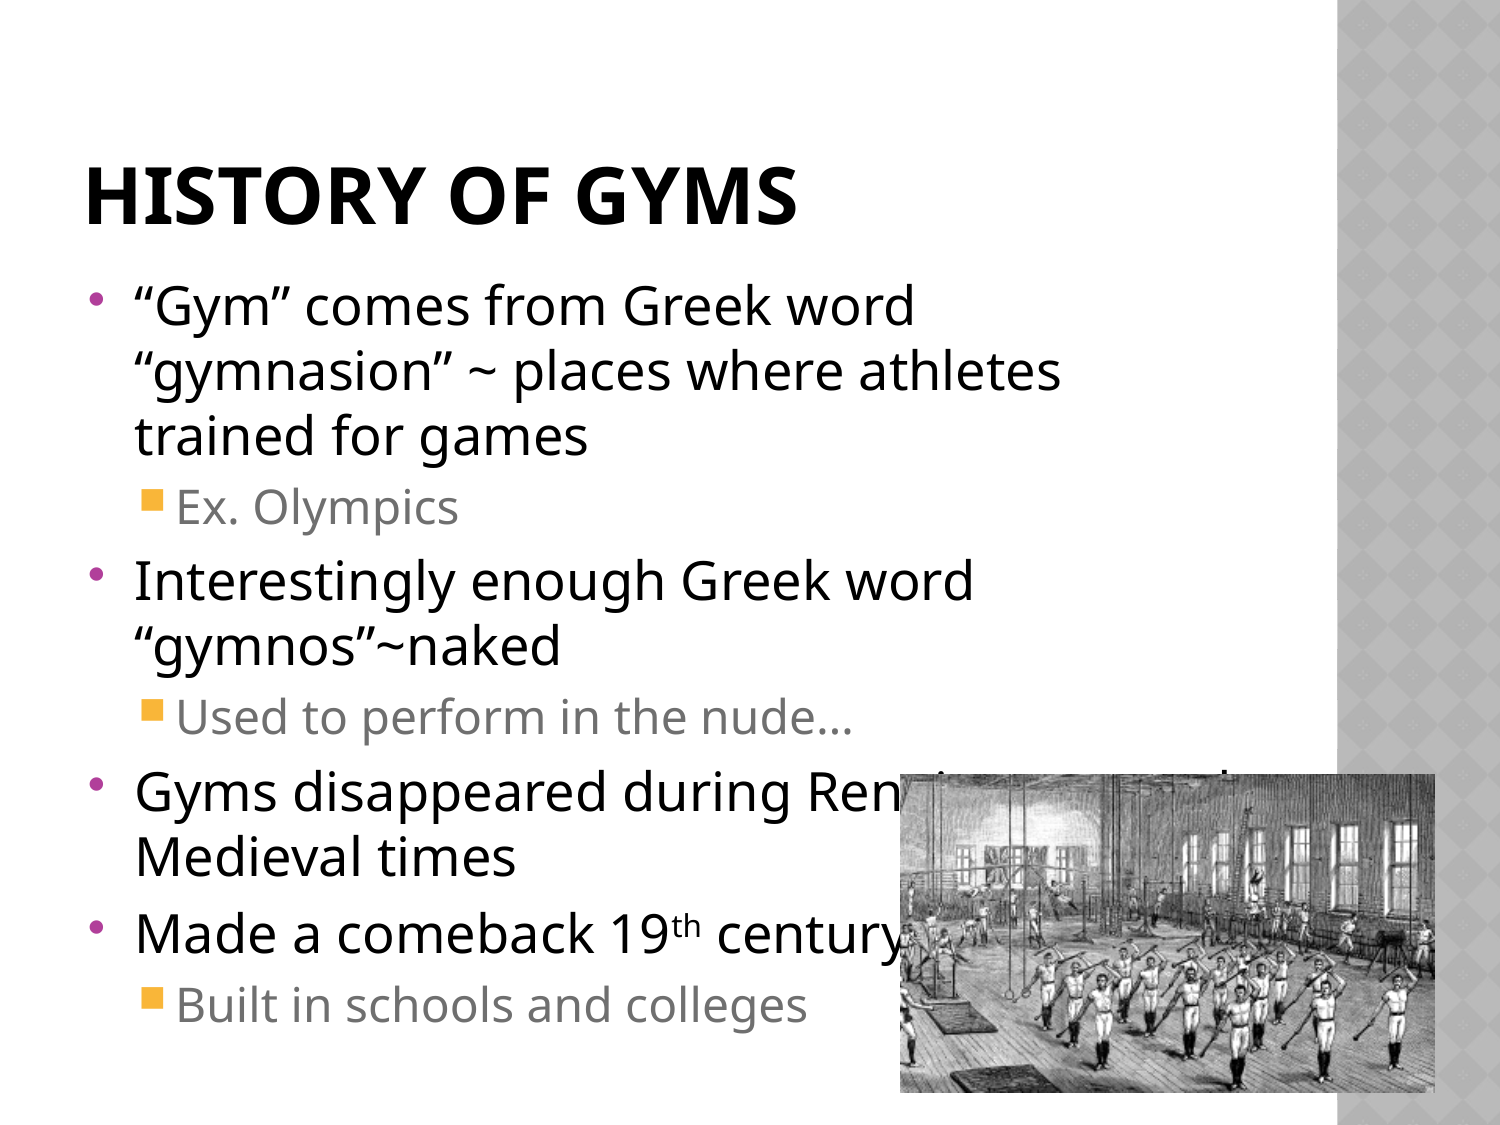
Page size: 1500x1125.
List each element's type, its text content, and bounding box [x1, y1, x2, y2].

title History of Gyms [75, 52, 1263, 240]
list “Gym” comes from Greek word “gymnasion” ~ places where athletes trained for games Ex. Olympics Interestingly enough Greek word “gymnos”~naked Used to perform in the nude… Gyms disappeared during Renaissance and Medieval times Made a comeback 19th century Built in schools and colleges [75, 264, 1263, 1059]
picture [899, 774, 1435, 1093]
